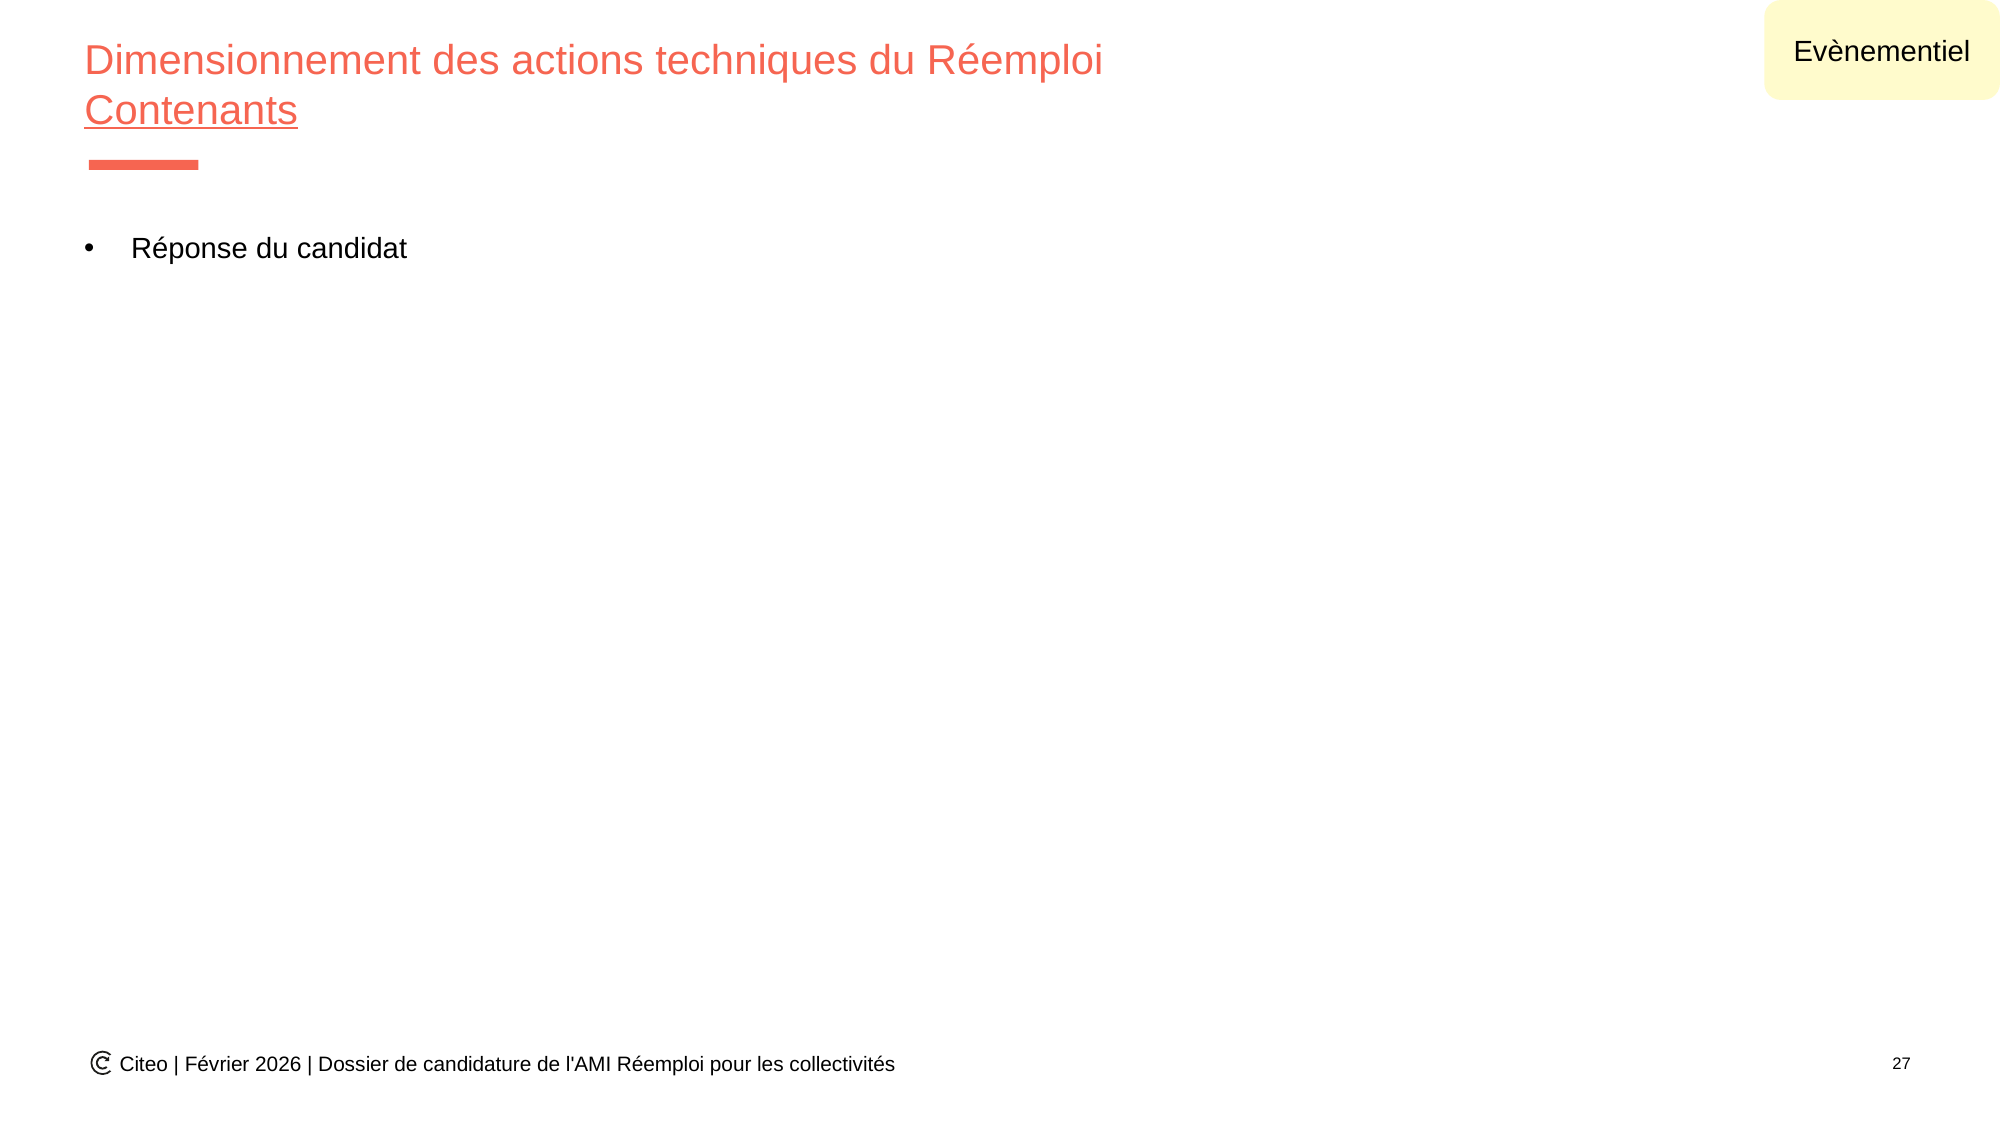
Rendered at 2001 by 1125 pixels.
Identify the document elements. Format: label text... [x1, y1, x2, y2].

title Dimensionnement des actions techniques du Réemploi Contenants [69, 16, 1654, 149]
text_box Réponse du candidat [68, 221, 1826, 1009]
slide_number 27 [1808, 1032, 1927, 1094]
footer Citeo | Février 2026 | Dossier de candidature de l'AMI Réemploi pour les collectivités [119, 1032, 1799, 1093]
text_box Evènementiel [1763, 0, 2000, 102]
